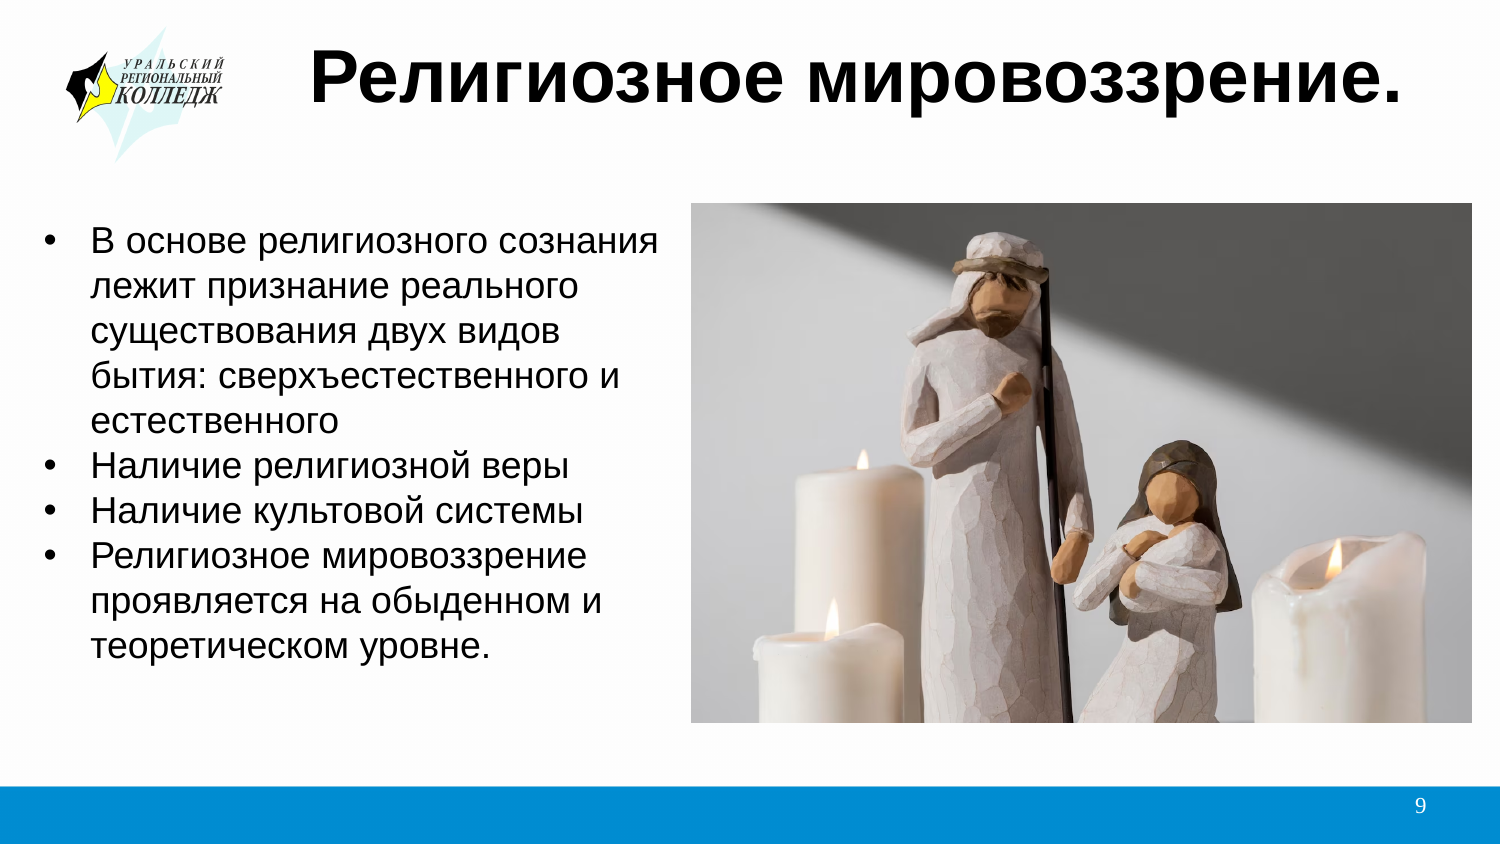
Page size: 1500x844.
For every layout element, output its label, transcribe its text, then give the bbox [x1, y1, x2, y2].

slide_number 9 [1059, 782, 1439, 827]
picture [0, 0, 1500, 786]
text_box Религиозное мировоззрение. [230, 20, 1483, 125]
text_box В основе религиозного сознания лежит признание реального существования двух видов бытия: сверхъестественного и естественного Наличие религиозной веры Наличие культовой системы Религиозное мировоззрение проявляется на обыденном и теоретическом уровне. [28, 209, 691, 674]
